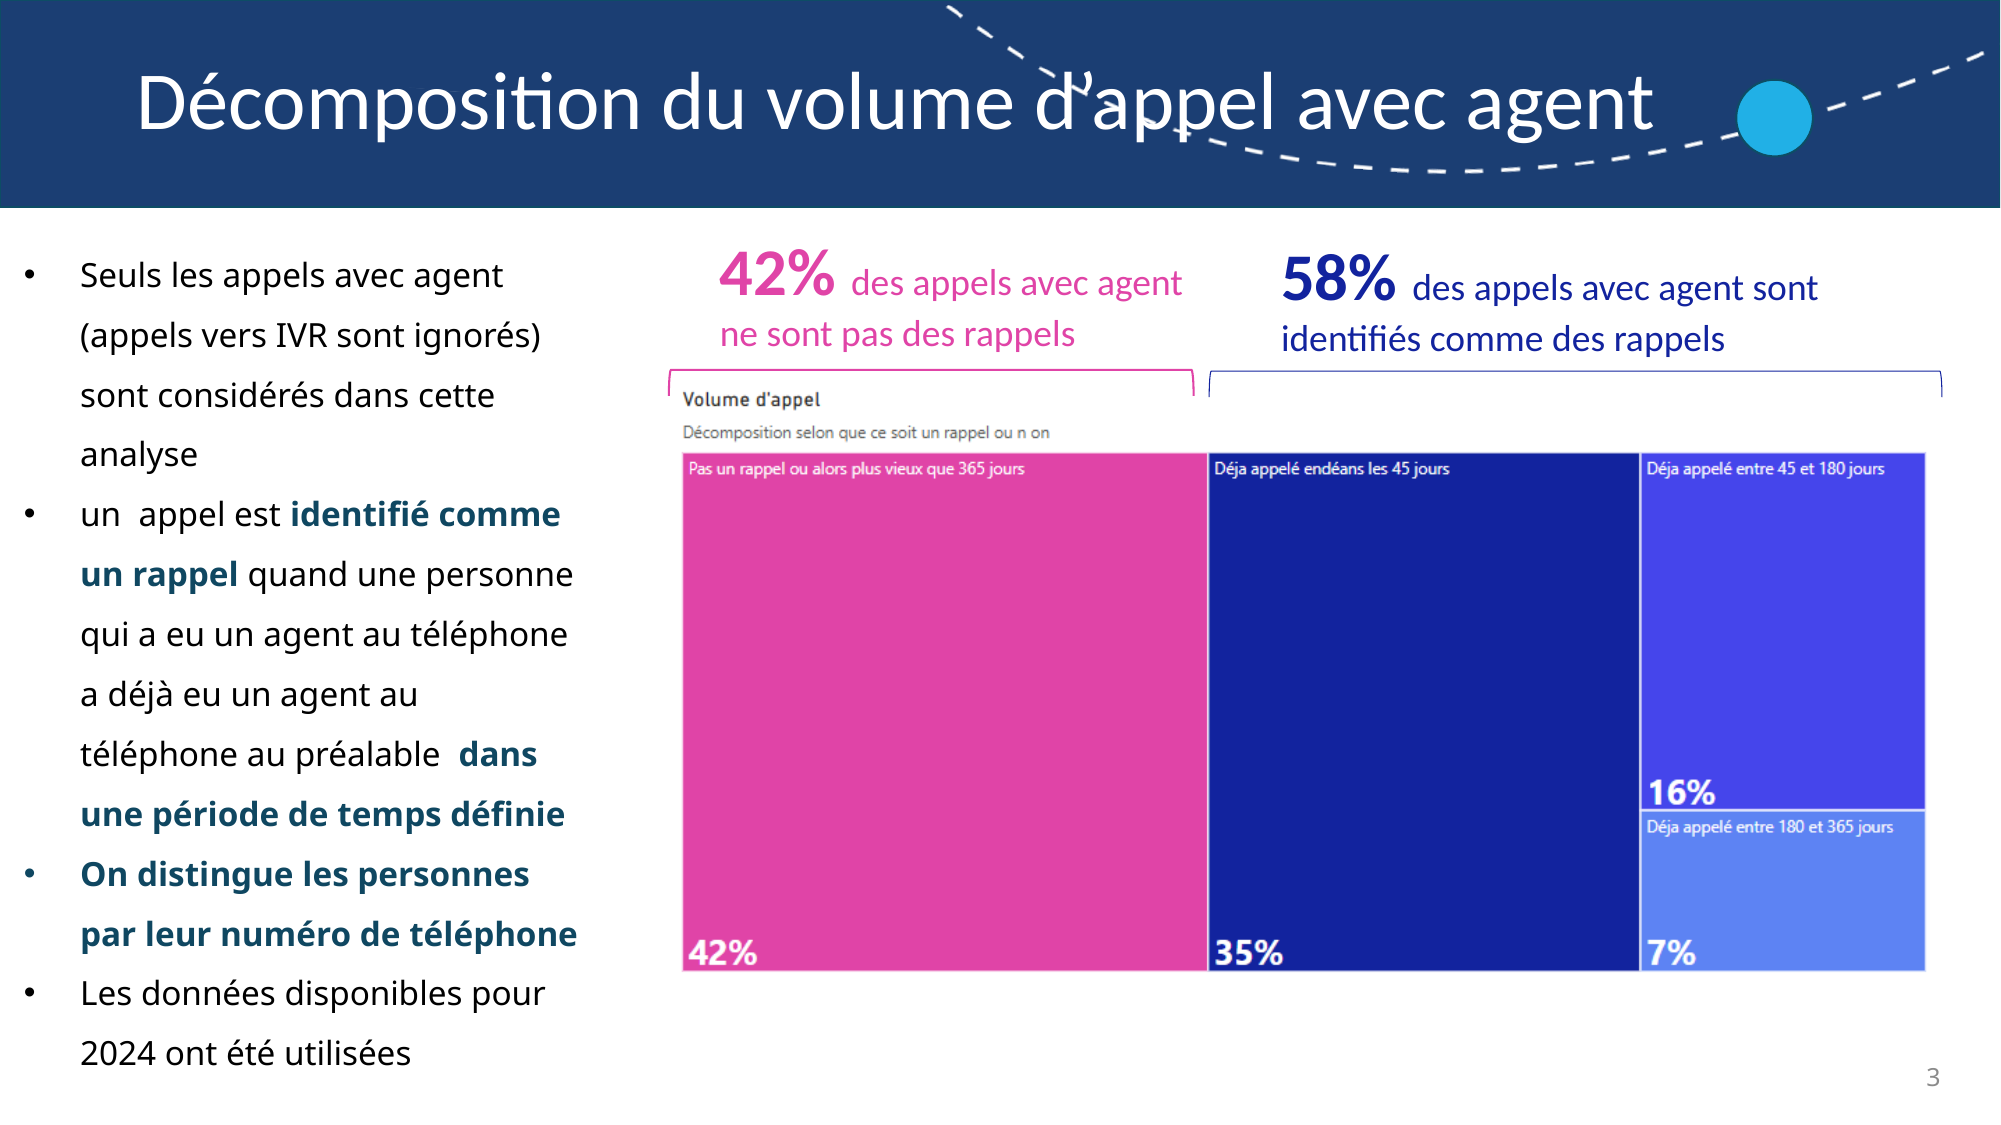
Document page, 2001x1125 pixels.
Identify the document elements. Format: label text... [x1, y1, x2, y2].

picture [0, 0, 2001, 225]
text_box [669, 369, 1194, 377]
picture [668, 377, 1996, 993]
text_box [1209, 370, 1942, 377]
text_box Seuls les appels avec agent (appels vers IVR sont ignorés) sont considérés dans cette analyse un appel est identifié comme un rappel quand une personne qui a eu un agent au téléphone a déjà eu un agent au téléphone au préalable dans une période de temps définie On distingue les personnes par leur numéro de téléphone Les données disponibles pour 2024 ont été utilisées [8, 226, 597, 843]
title Décomposition du volume d’appel avec agent [121, 15, 1707, 192]
slide_number 3 [1505, 1048, 1956, 1109]
text_box 42% des appels avec agent ne sont pas des rappels [704, 221, 1201, 367]
text_box 58% des appels avec agent sont identifiés comme des rappels [1265, 226, 1836, 372]
